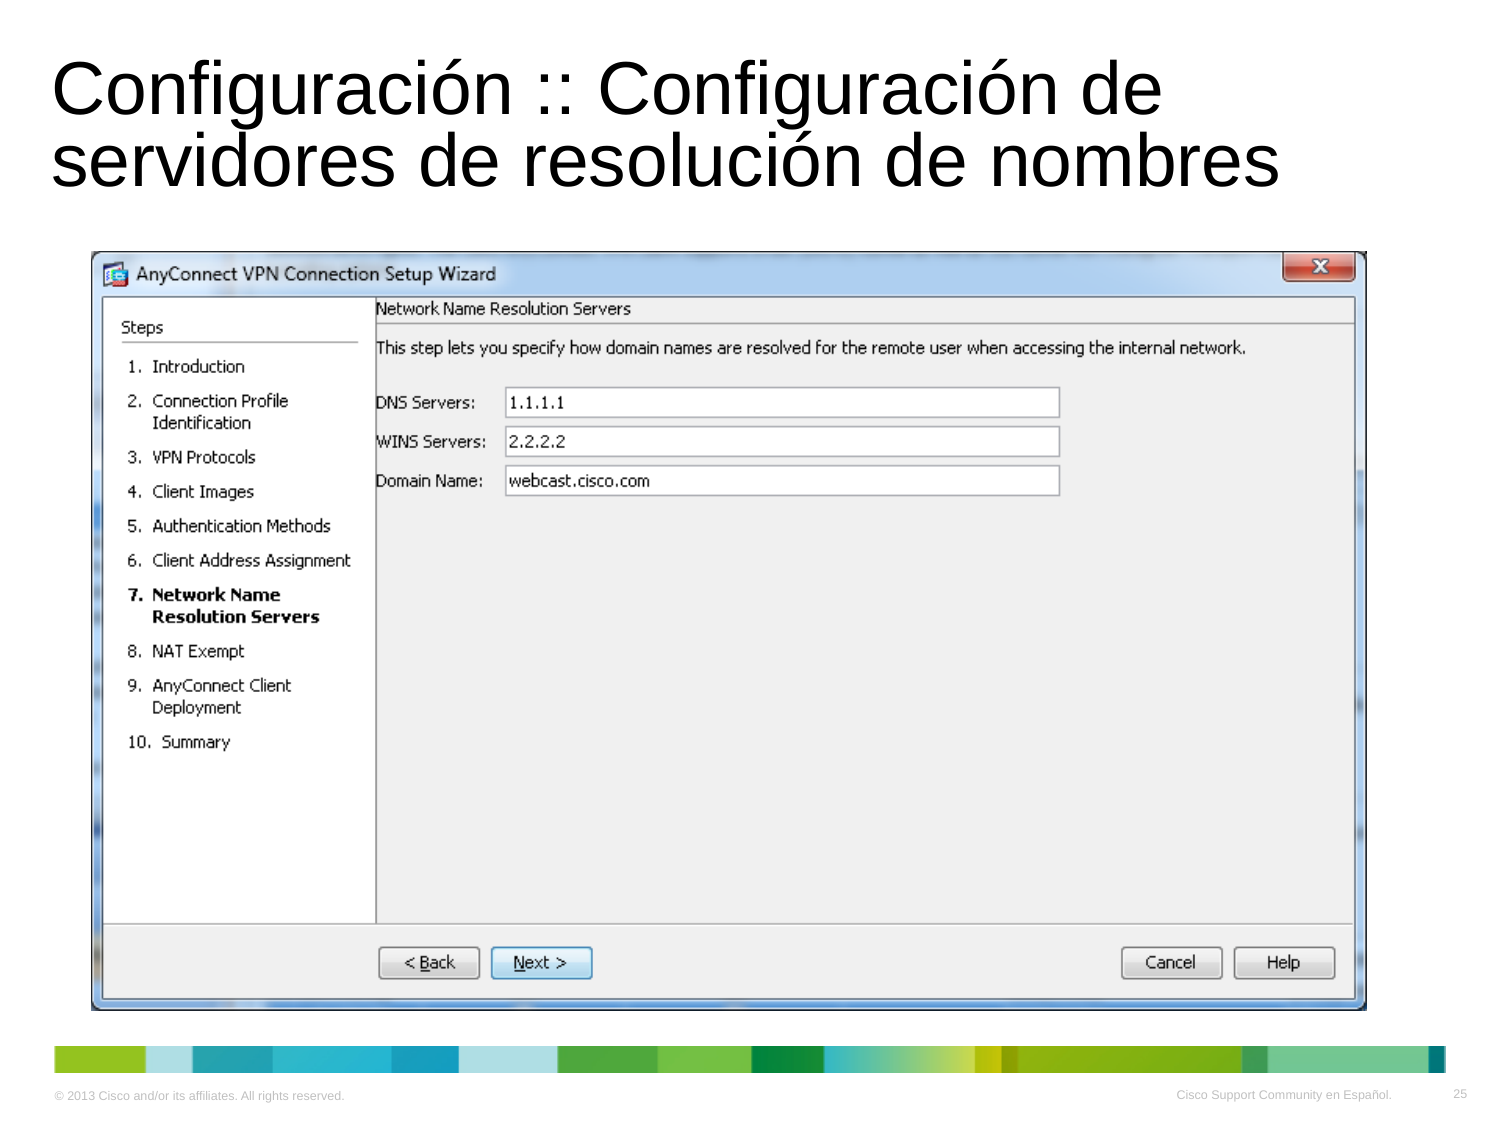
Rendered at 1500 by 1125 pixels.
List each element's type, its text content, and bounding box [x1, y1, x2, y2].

title Configuración :: Configuración de servidores de resolución de nombres [37, 70, 1447, 209]
picture [54, 1046, 1446, 1073]
picture [91, 250, 1367, 1011]
